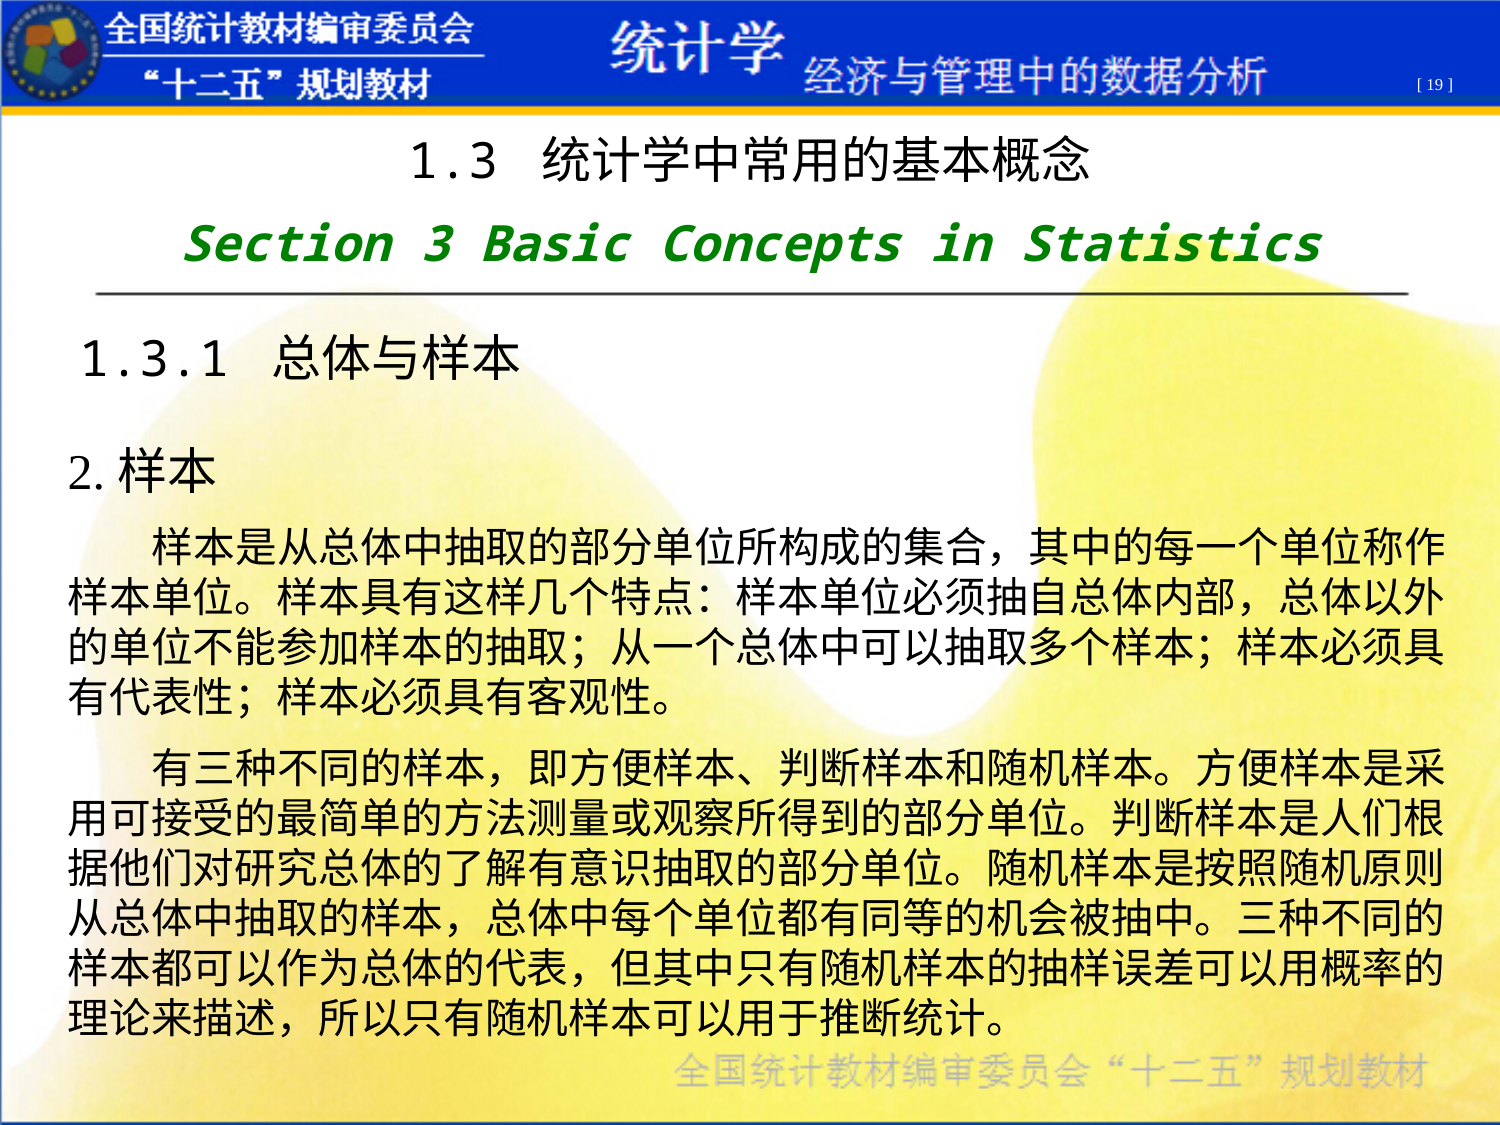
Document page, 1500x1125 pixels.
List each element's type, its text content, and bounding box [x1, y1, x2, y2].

text_box 1.3 统计学中常用的基本概念 [64, 121, 1436, 196]
text_box Section 3 Basic Concepts in Statistics [64, 203, 1436, 279]
text_box 2.样本 样本是从总体中抽取的部分单位所构成的集合，其中的每一个单位称作样本单位。样本具有这样几个特点：样本单位必须抽自总体内部，总体以外的单位不能参加样本的抽取；从一个总体中可以抽取多个样本；样本必须具有代表性；样本必须具有客观性。 有三种不同的样本，即方便样本、判断样本和随机样本。方便样本是采用可接受的最简单的方法测量或观察所得到的部分单位。判断样本是人们根据他们对研究总体的了解有意识抽取的部分单位。随机样本是按照随机原则从总体中抽取的样本，总体中每个单位都有同等的机会被抽中。三种不同的样本都可以作为总体的代表，但其中只有随机样本的抽样误差可以用概率的理论来描述，所以只有随机样本可以用于推断统计。 [53, 432, 1471, 1050]
text_box 1.3.1 总体与样本 [64, 319, 1447, 394]
text_box [ 19 ] [1364, 66, 1468, 142]
picture [0, 0, 1500, 1125]
